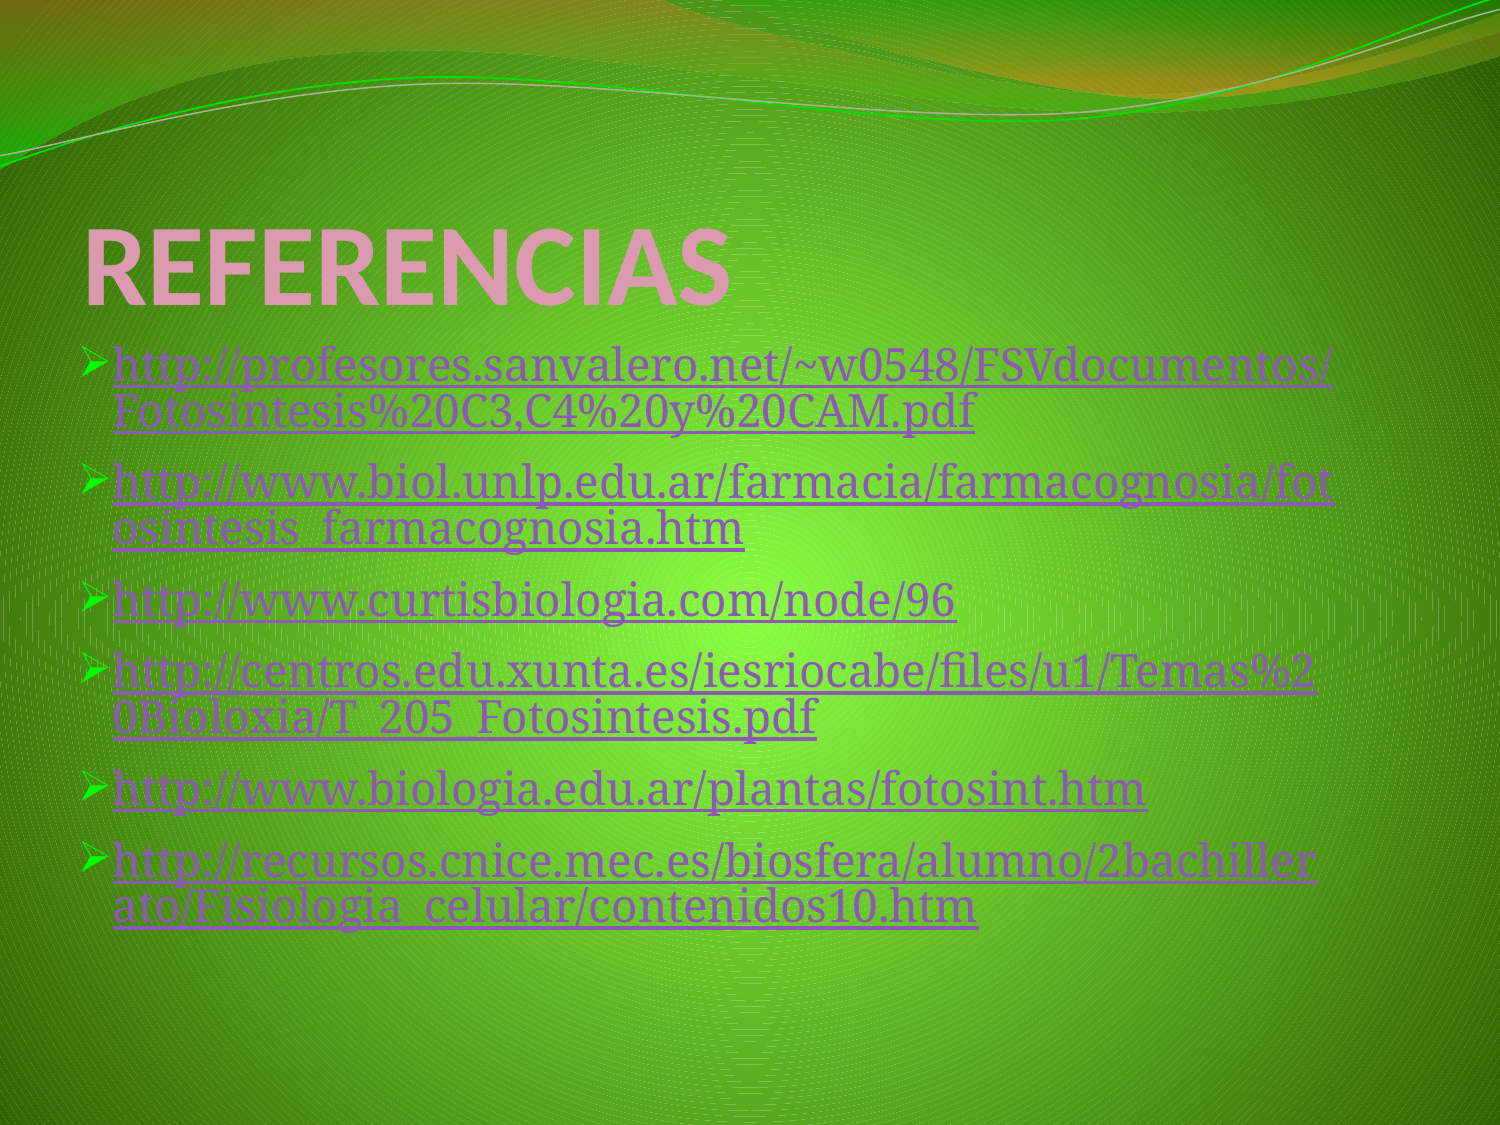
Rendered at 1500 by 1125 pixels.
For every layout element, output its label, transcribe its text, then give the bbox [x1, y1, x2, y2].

list http://profesores.sanvalero.net/~w0548/FSVdocumentos/Fotosintesis%20C3,C4%20y%20CAM.pdf http://www.biol.unlp.edu.ar/farmacia/farmacognosia/fotosintesis_farmacognosia.htm http://www.curtisbiologia.com/node/96 http://centros.edu.xunta.es/iesriocabe/files/u1/Temas%20Bioloxia/T_205_Fotosintesis.pdf http://www.biologia.edu.ar/plantas/fotosint.htm http://recursos.cnice.mec.es/biosfera/alumno/2bachillerato/Fisiologia_celular/contenidos10.htm [70, 327, 1346, 985]
title REFERENCIAS [81, 105, 1358, 330]
